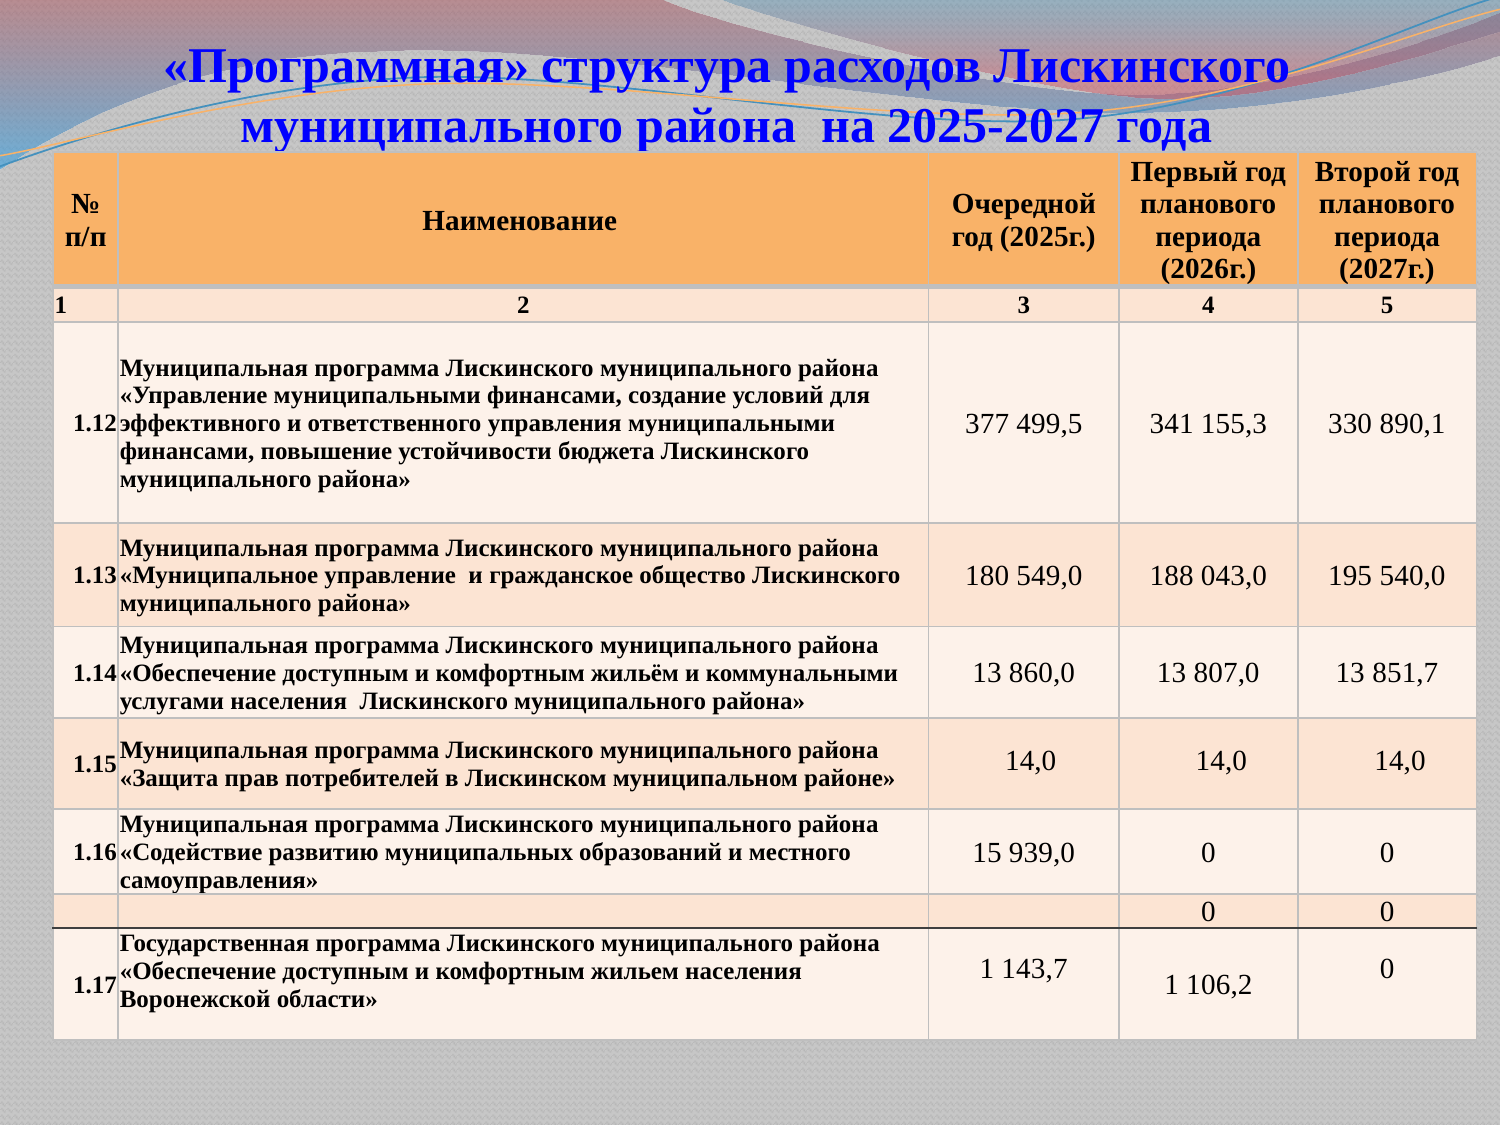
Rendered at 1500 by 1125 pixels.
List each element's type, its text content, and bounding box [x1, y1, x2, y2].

table_cell [929, 895, 1118, 927]
title «Программная» структура расходов Лискинского муниципального района на 2025-2027 года [35, 35, 1418, 153]
table_header Наименование [119, 153, 928, 284]
table_cell 14,0 [1299, 719, 1476, 808]
table_cell 1.15 [54, 719, 117, 808]
table_cell Муниципальная программа Лискинского муниципального района «Управление муниципальными финансами, создание условий для эффективного и ответственного управления муниципальными финансами, повышение устойчивости бюджета Лискинского муниципального района» [119, 323, 928, 522]
table_cell Государственная программа Лискинского муниципального района «Обеспечение доступным и комфортным жильем населения Воронежской области» [119, 929, 928, 1039]
table_cell 13 807,0 [1120, 627, 1297, 717]
table_header Очередной год (2025г.) [929, 153, 1118, 284]
table_cell 195 540,0 [1299, 524, 1476, 626]
table_cell [54, 895, 117, 927]
table_cell 0 [1299, 810, 1476, 893]
table_cell 0 [1299, 895, 1476, 927]
table_cell 5 [1299, 289, 1476, 321]
table_cell 377 499,5 [929, 323, 1118, 522]
table_header № п/п [54, 153, 117, 284]
table_cell 1.17 [54, 929, 117, 1039]
table_cell 14,0 [929, 719, 1118, 808]
table_cell 341 155,3 [1120, 323, 1297, 522]
table_cell 330 890,1 [1299, 323, 1476, 522]
table_cell 1 [54, 289, 117, 321]
table_cell Муниципальная программа Лискинского муниципального района «Обеспечение доступным и комфортным жильём и коммунальными услугами населения Лискинского муниципального района» [119, 627, 928, 717]
table_cell 1.13 [54, 524, 117, 626]
table_cell 2 [119, 289, 928, 321]
table_cell 1.16 [54, 810, 117, 893]
table_cell 15 939,0 [929, 810, 1118, 893]
table_cell 0 [1120, 810, 1297, 893]
table_header Первый год планового периода (2026г.) [1120, 153, 1297, 284]
table_cell [119, 895, 928, 927]
table_cell Муниципальная программа Лискинского муниципального района «Защита прав потребителей в Лискинском муниципальном районе» [119, 719, 928, 808]
table_cell Муниципальная программа Лискинского муниципального района «Содействие развитию муниципальных образований и местного самоуправления» [119, 810, 928, 893]
table_cell 1.14 [54, 627, 117, 717]
table_header Второй год планового периода (2027г.) [1299, 153, 1476, 284]
table_cell 0 [1299, 929, 1476, 1039]
table_cell 1.12 [54, 323, 117, 522]
table_cell 13 860,0 [929, 627, 1118, 717]
table_cell 180 549,0 [929, 524, 1118, 626]
table_cell 14,0 [1120, 719, 1297, 808]
table_cell 188 043,0 [1120, 524, 1297, 626]
table_cell 3 [929, 289, 1118, 321]
table_cell 13 851,7 [1299, 627, 1476, 717]
table_cell Муниципальная программа Лискинского муниципального района «Муниципальное управление и гражданское общество Лискинского муниципального района» [119, 524, 928, 626]
table_cell 1 106,2 [1120, 929, 1297, 1039]
table_cell 0 [1120, 895, 1297, 927]
table_cell 4 [1120, 289, 1297, 321]
table_cell 1 143,7 [929, 929, 1118, 1039]
